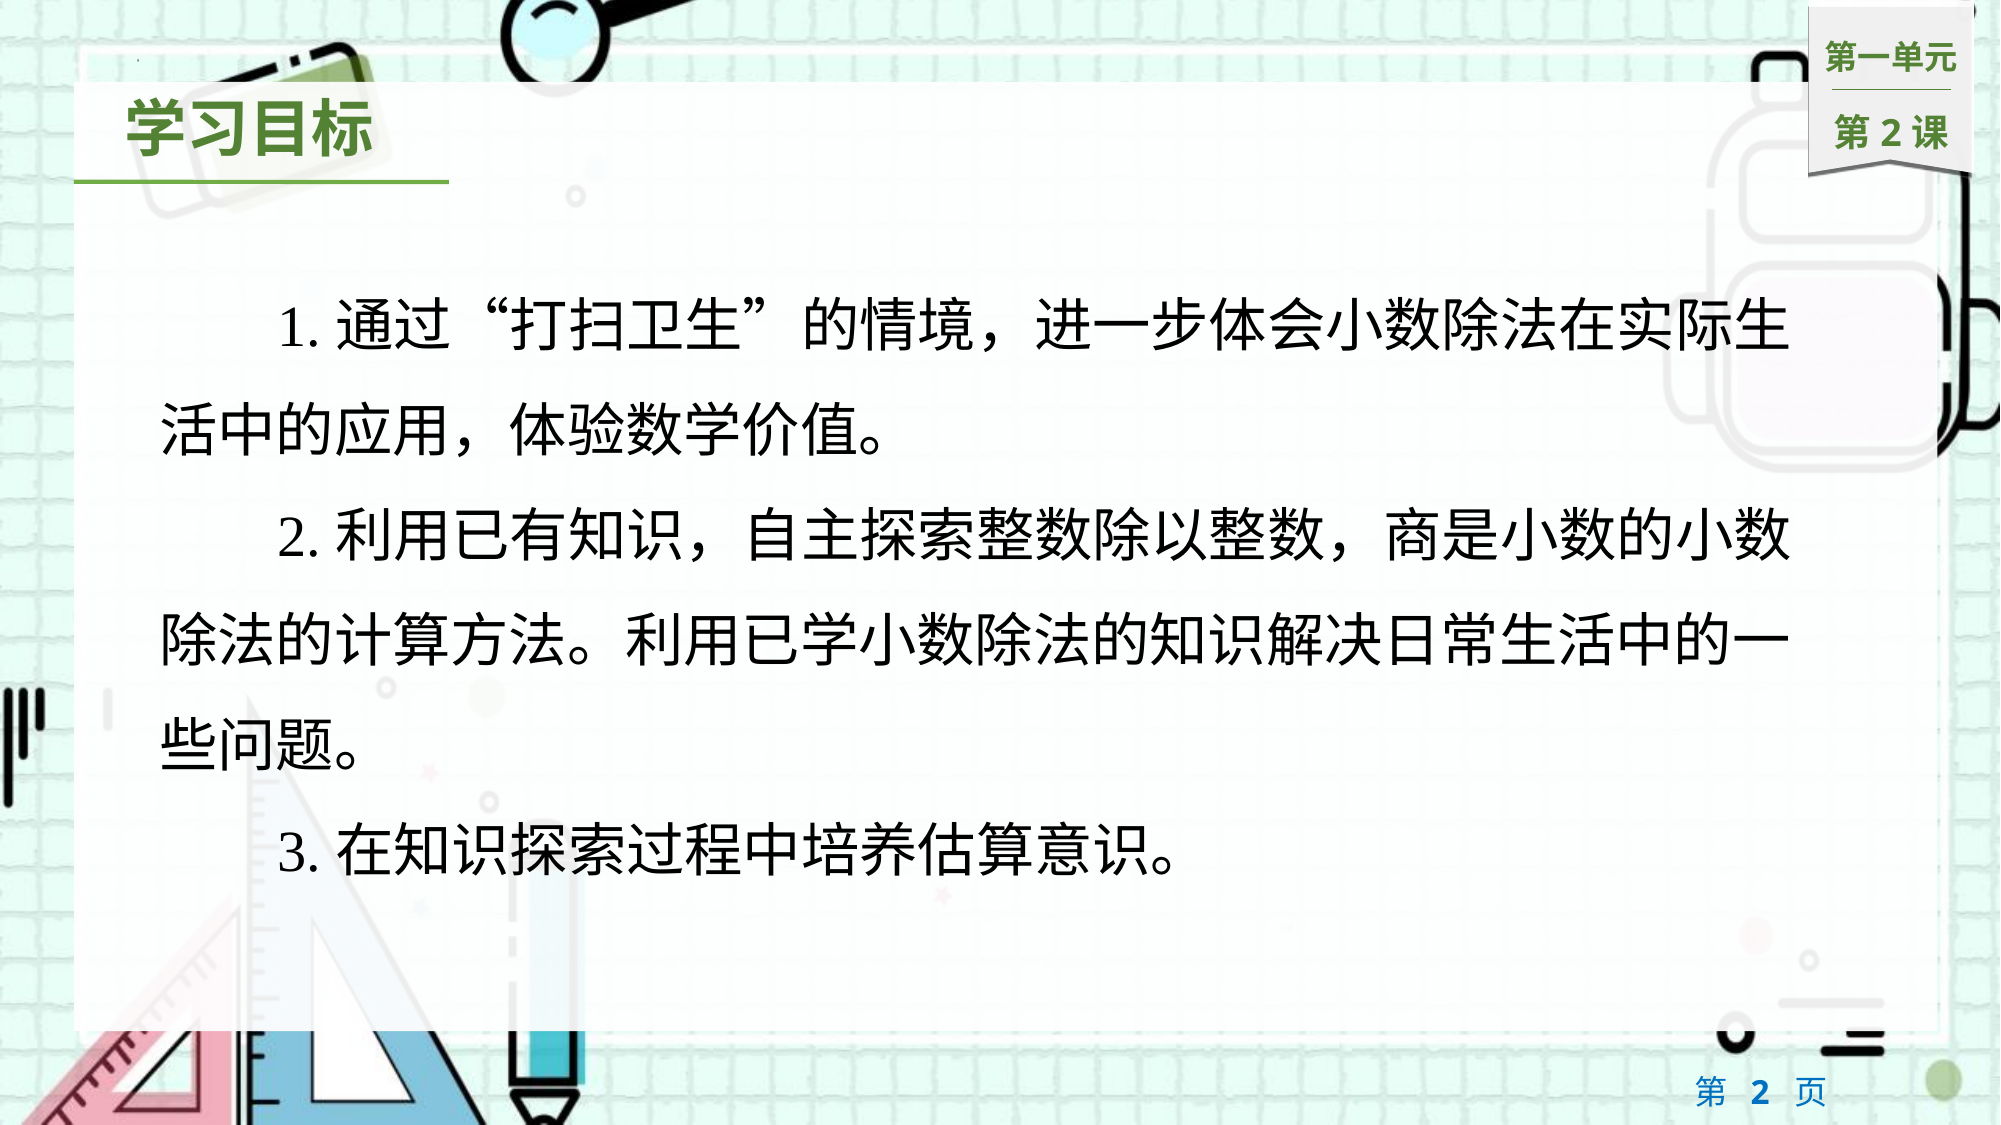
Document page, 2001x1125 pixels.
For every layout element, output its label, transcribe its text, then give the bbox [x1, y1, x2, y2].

picture [0, 0, 2000, 1125]
list 1.通过“打扫卫生”的情境，进一步体会小数除法在实际生活中的应用，体验数学价值。 2.利用已有知识，自主探索整数除以整数，商是小数的小数除法的计算方法。利用已学小数除法的知识解决日常生活中的一些问题。 3.在知识探索过程中培养估算意识。 [144, 246, 1844, 985]
picture [1938, 168, 1971, 176]
